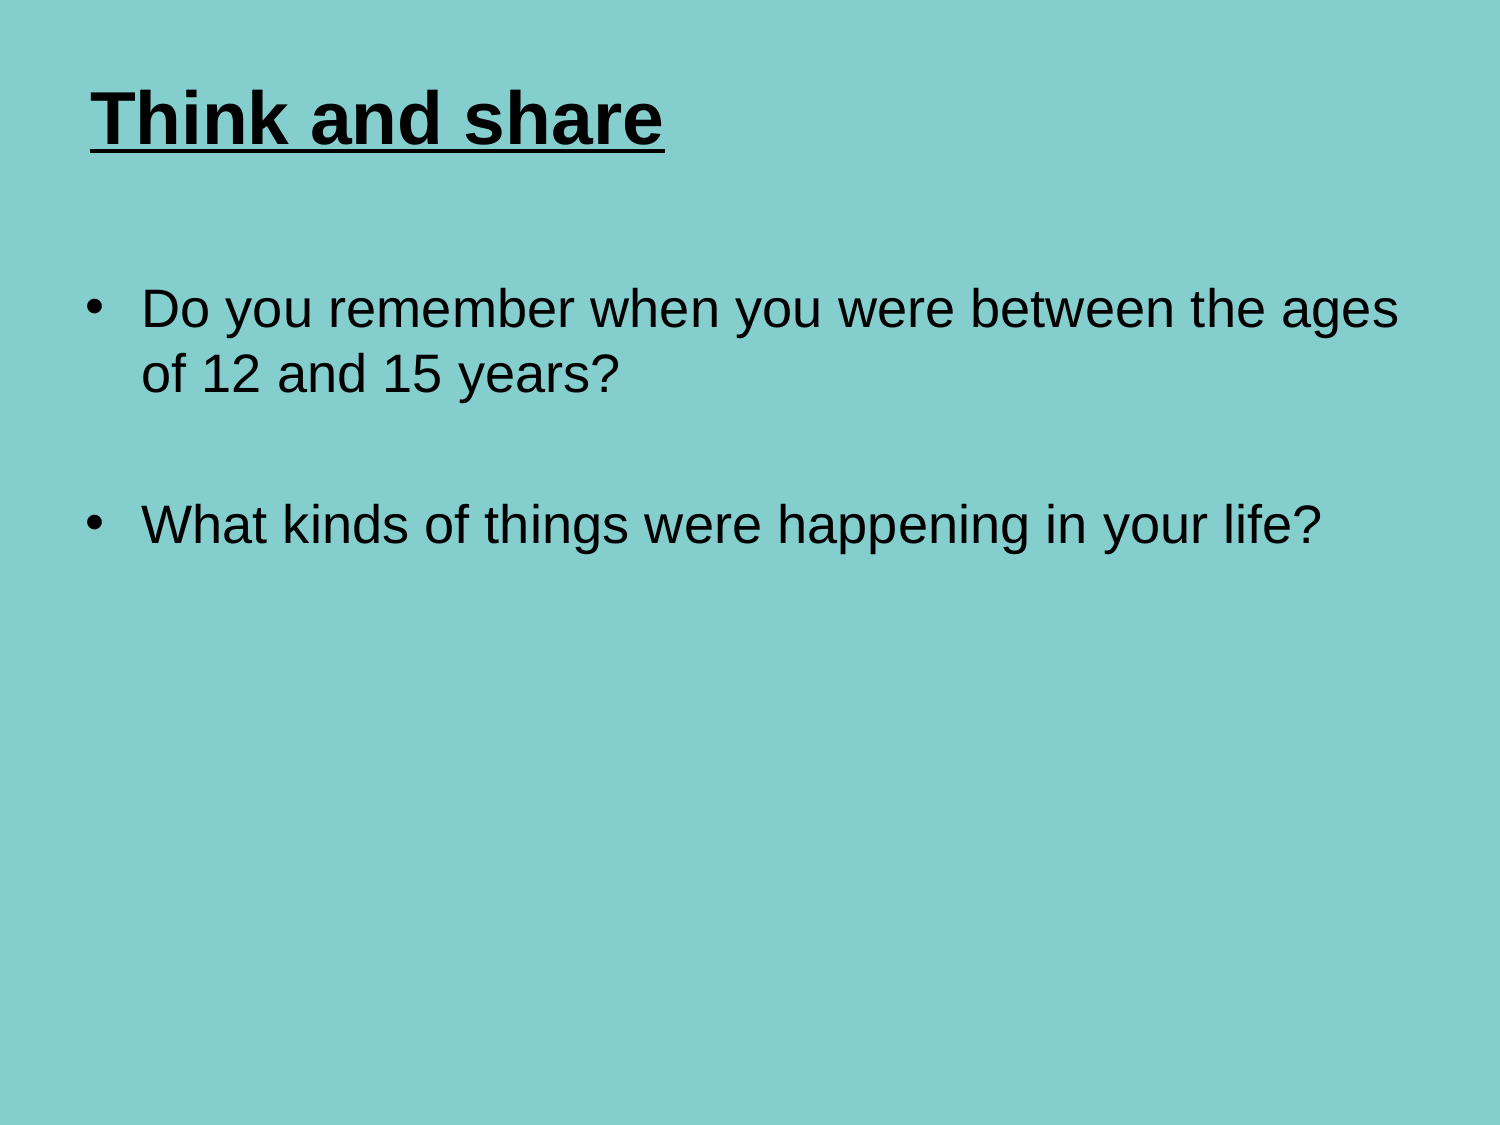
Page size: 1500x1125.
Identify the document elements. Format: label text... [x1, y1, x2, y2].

list Do you remember when you were between the ages of 12 and 15 years? What kinds of things were happening in your life? [70, 265, 1433, 828]
title Think and share [75, 62, 1438, 263]
